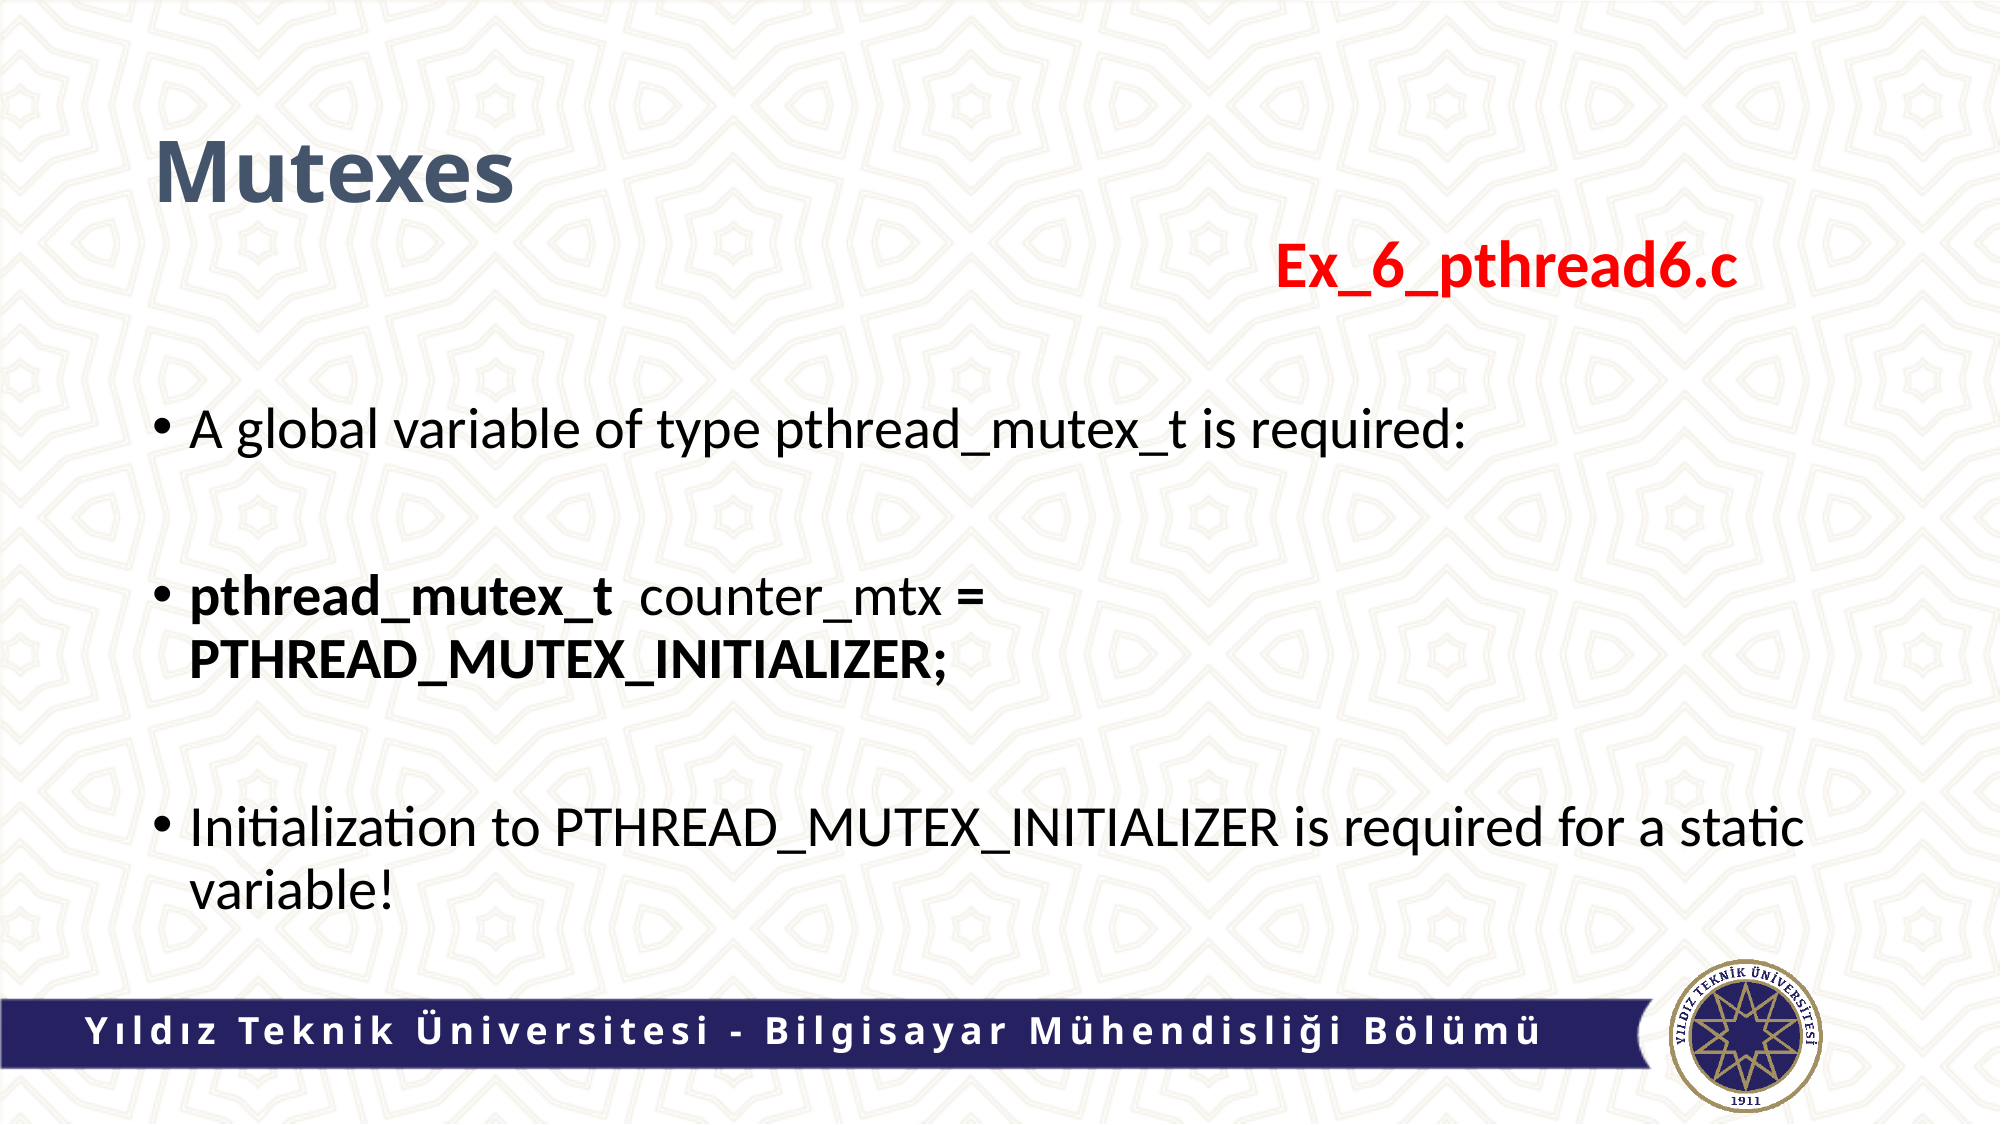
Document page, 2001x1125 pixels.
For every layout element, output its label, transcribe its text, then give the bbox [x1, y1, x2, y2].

text_box Ex_6_pthread6.c [1260, 213, 1790, 320]
picture [0, 0, 2000, 1125]
list A global variable of type pthread_mutex_t is required: pthread_mutex_t counter_mtx = PTHREAD_MUTEX_INITIALIZER; Initialization to PTHREAD_MUTEX_INITIALIZER is required for a static variable! [137, 299, 1863, 982]
title Mutexes [137, 59, 1863, 278]
footer Yıldız Teknik Üniversitesi - Bilgisayar Mühendisliği Bölümü [0, 997, 1628, 1069]
